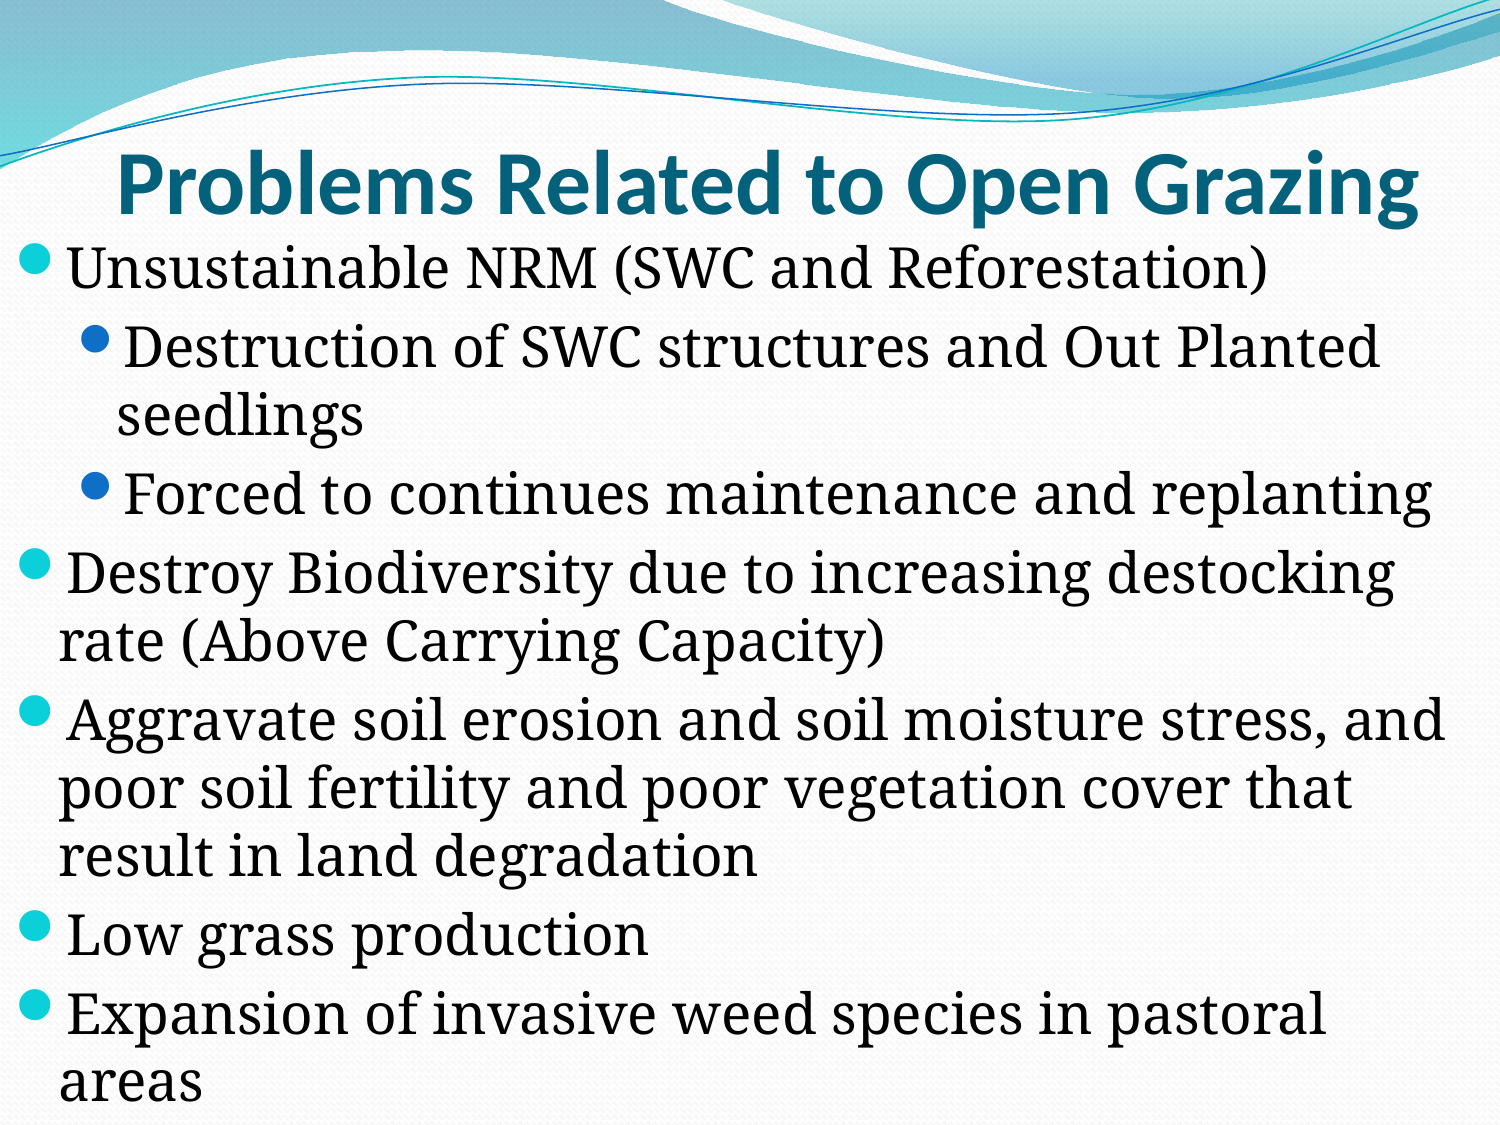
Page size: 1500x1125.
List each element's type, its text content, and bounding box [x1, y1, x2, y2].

list Unsustainable NRM (SWC and Reforestation) Destruction of SWC structures and Out Planted seedlings Forced to continues maintenance and replanting Destroy Biodiversity due to increasing destocking rate (Above Carrying Capacity) Aggravate soil erosion and soil moisture stress, and poor soil fertility and poor vegetation cover that result in land degradation Low grass production Expansion of invasive weed species in pastoral areas [0, 224, 1500, 1125]
title Problems Related to Open Grazing [37, 45, 1500, 224]
